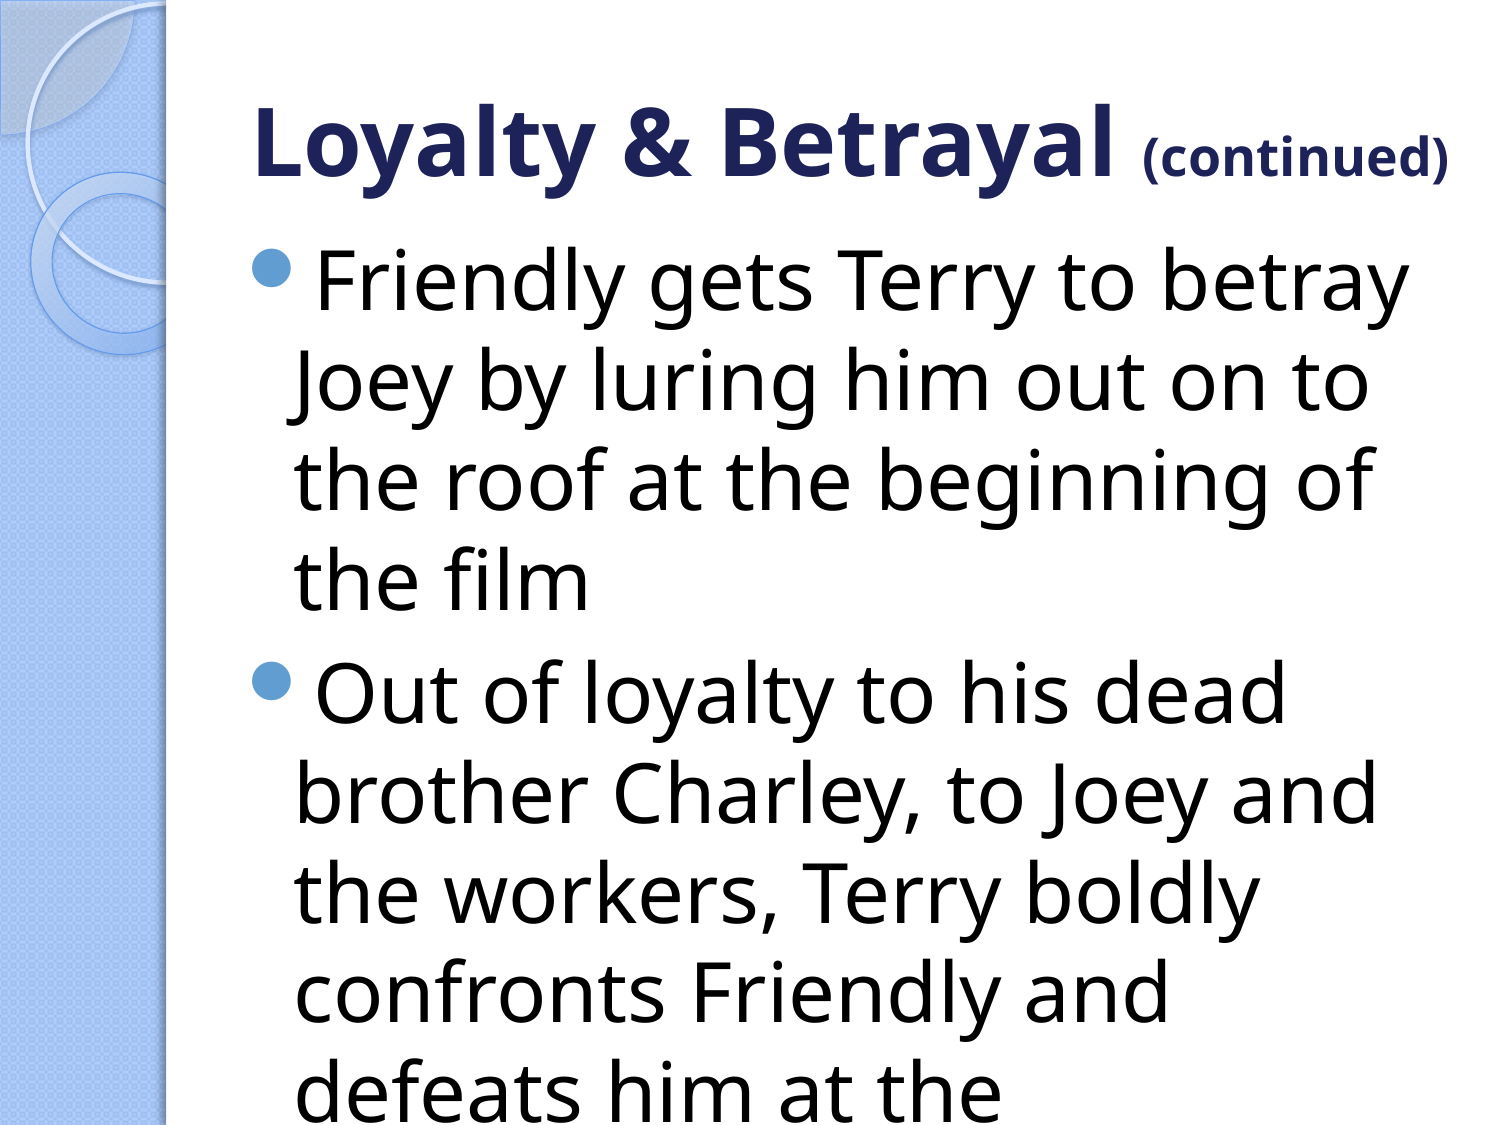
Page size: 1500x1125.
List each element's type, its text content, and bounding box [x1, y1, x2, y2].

list Friendly gets Terry to betray Joey by luring him out on to the roof at the beginning of the film Out of loyalty to his dead brother Charley, to Joey and the workers, Terry boldly confronts Friendly and defeats him at the conclusion [218, 219, 1449, 1008]
title Loyalty & Betrayal (continued) [235, 45, 1466, 233]
